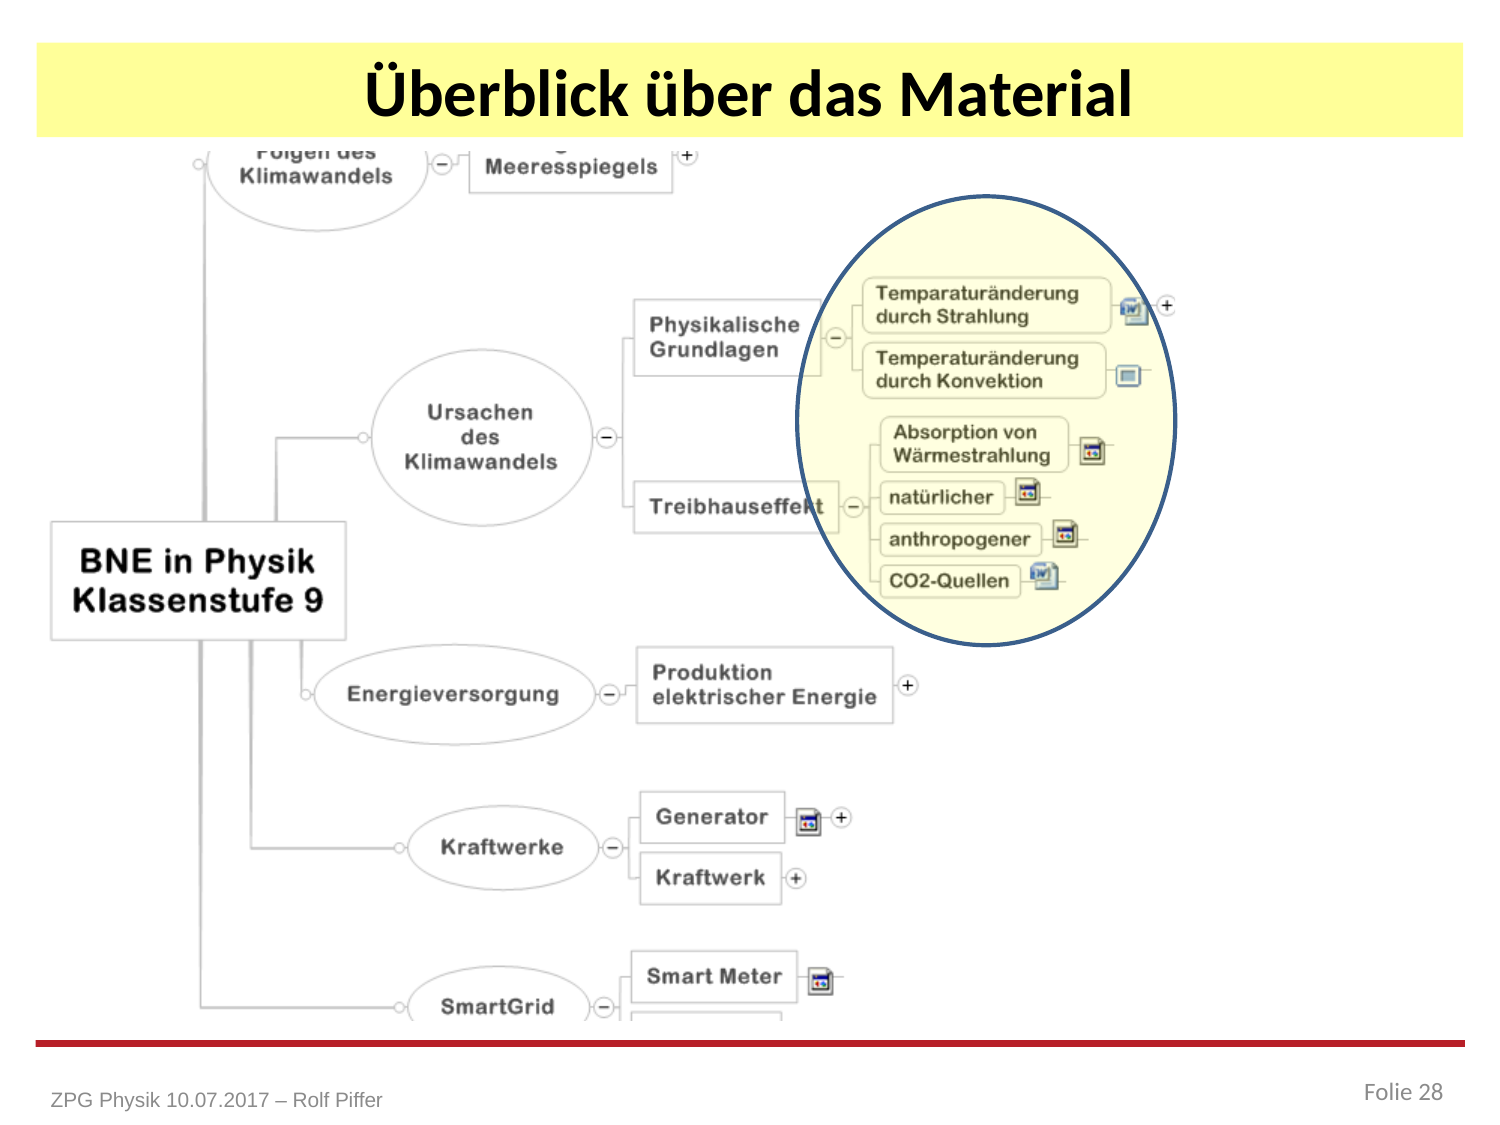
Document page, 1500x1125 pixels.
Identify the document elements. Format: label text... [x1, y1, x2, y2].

picture [40, 151, 1176, 1021]
title Überblick über das Material [41, 42, 1459, 149]
footer ZPG Physik 10.07.2017 – Rolf Piffer [35, 1069, 768, 1125]
slide_number Folie 28 [1108, 1060, 1459, 1121]
